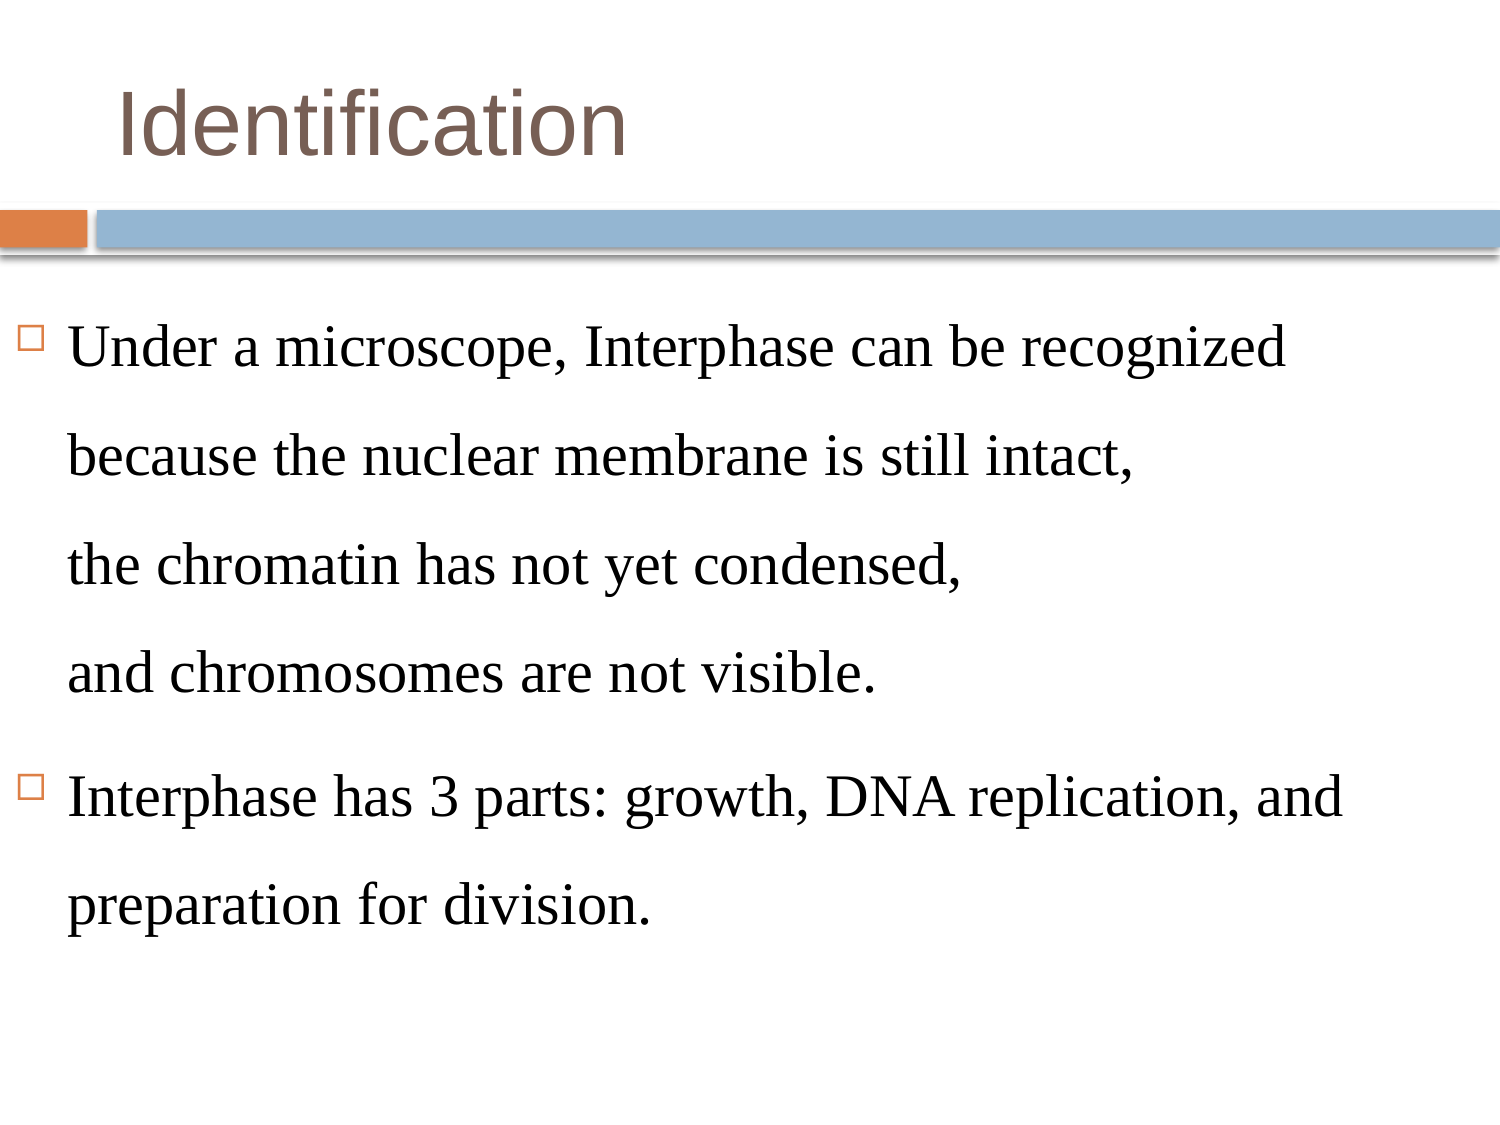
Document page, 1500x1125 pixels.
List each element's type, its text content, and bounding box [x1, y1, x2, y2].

list Under a microscope, Interphase can be recognized because the nuclear membrane is still intact, the chromatin has not yet condensed, and chromosomes are not visible. Interphase has 3 parts: growth, DNA replication, and preparation for division. [0, 262, 1500, 1125]
title Identification [100, 37, 1438, 200]
